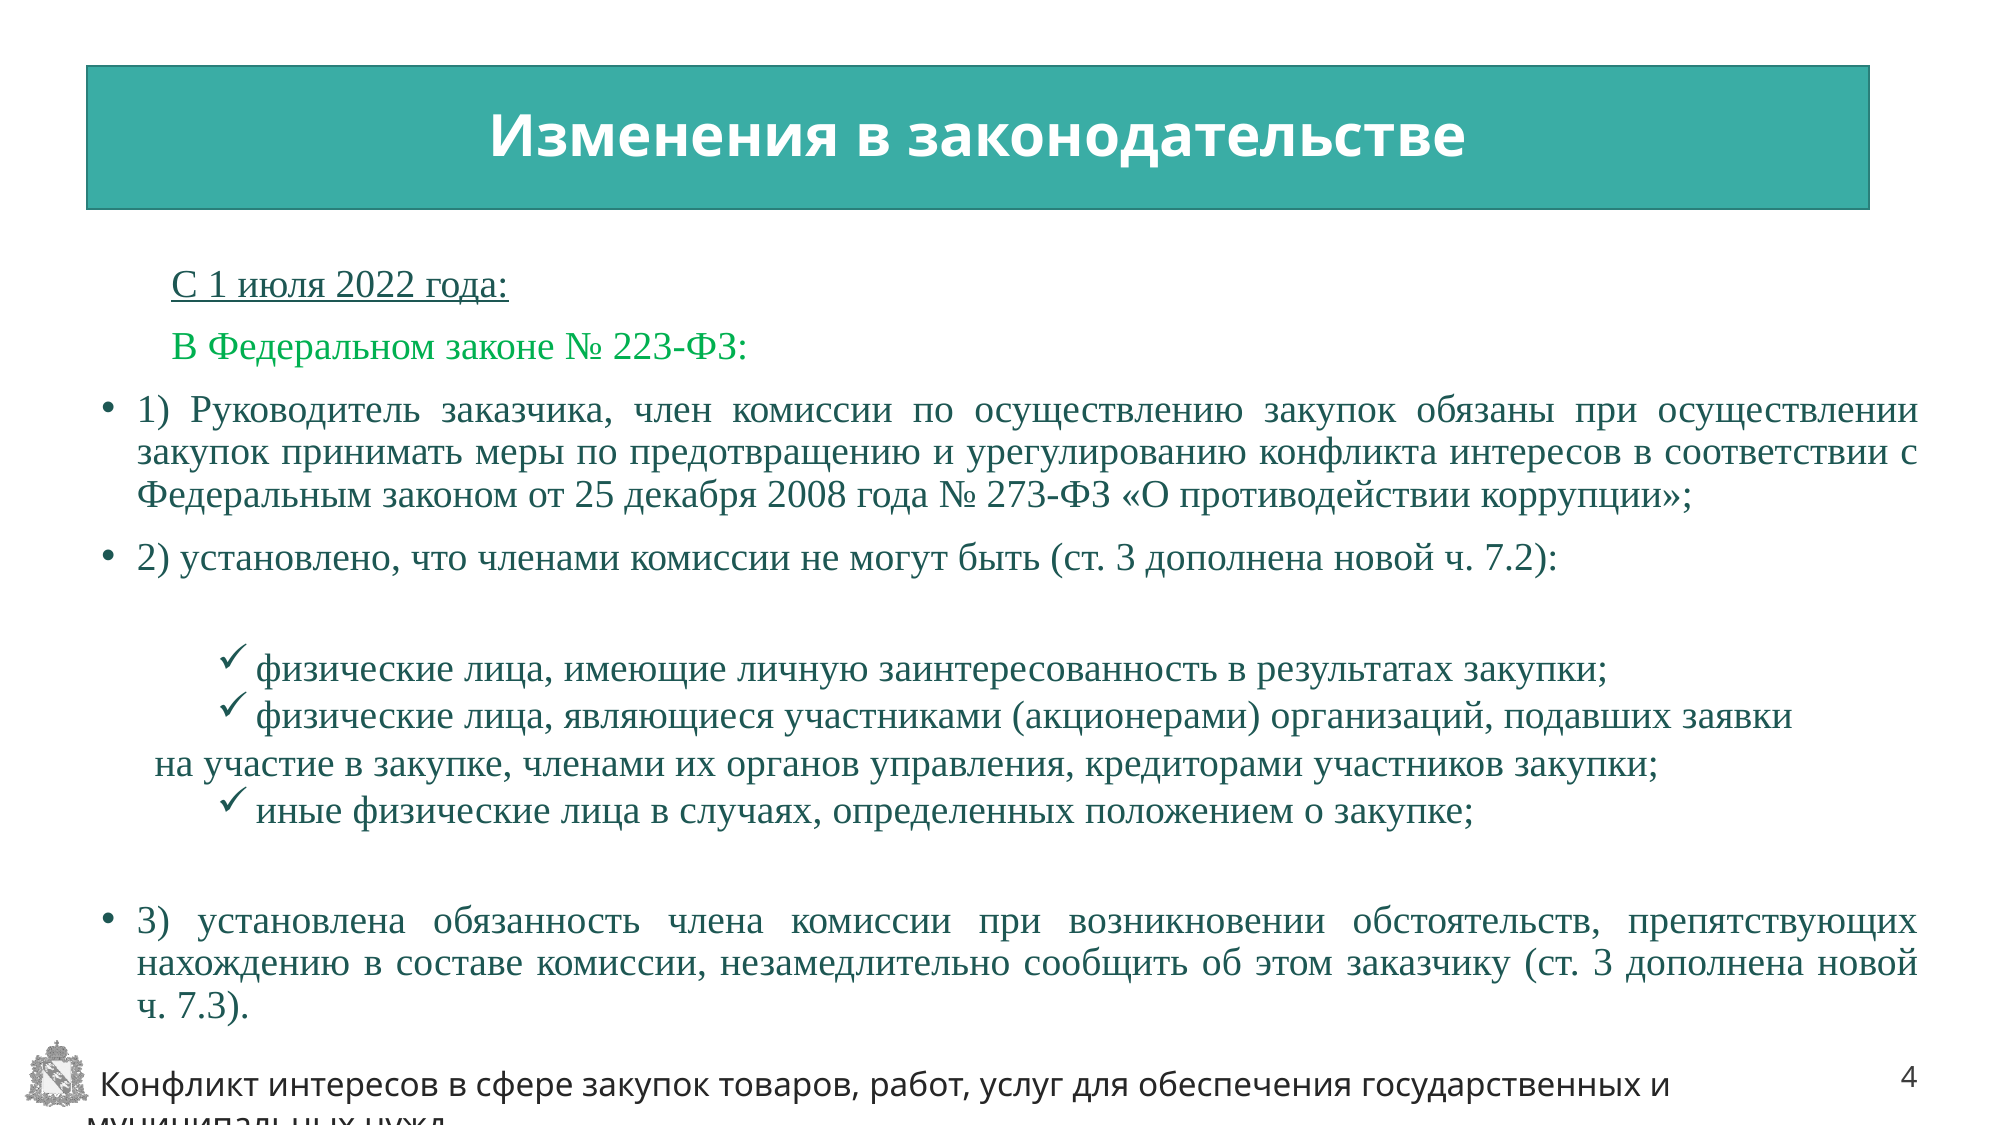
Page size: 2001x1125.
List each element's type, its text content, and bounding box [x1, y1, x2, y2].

text_box С 1 июля 2022 года: В Федеральном законе № 223-ФЗ: 1) Руководитель заказчика, член комиссии по осуществлению закупок обязаны при осуществлении закупок принимать меры по предотвращению и урегулированию конфликта интересов в соответствии с Федеральным законом от 25 декабря 2008 года № 273-ФЗ «О противодействии коррупции»; 2) установлено, что членами комиссии не могут быть (ст. 3 дополнена новой ч. 7.2): физические лица, имеющие личную заинтересованность в результатах закупки; физические лица, являющиеся участниками (акционерами) организаций, подавших заявки на участие в закупке, членами их органов управления, кредиторами участников закупки; иные физические лица в случаях, определенных положением о закупке; 3) установлена обязанность члена комиссии при возникновении обстоятельств, препятствующих нахождению в составе комиссии, незамедлительно сообщить об этом заказчику (ст. 3 дополнена новой ч. 7.3). [86, 169, 1937, 1045]
title Перекрестный анализ [24, 1040, 89, 1109]
title Изменения в законодательстве [86, 65, 1870, 169]
